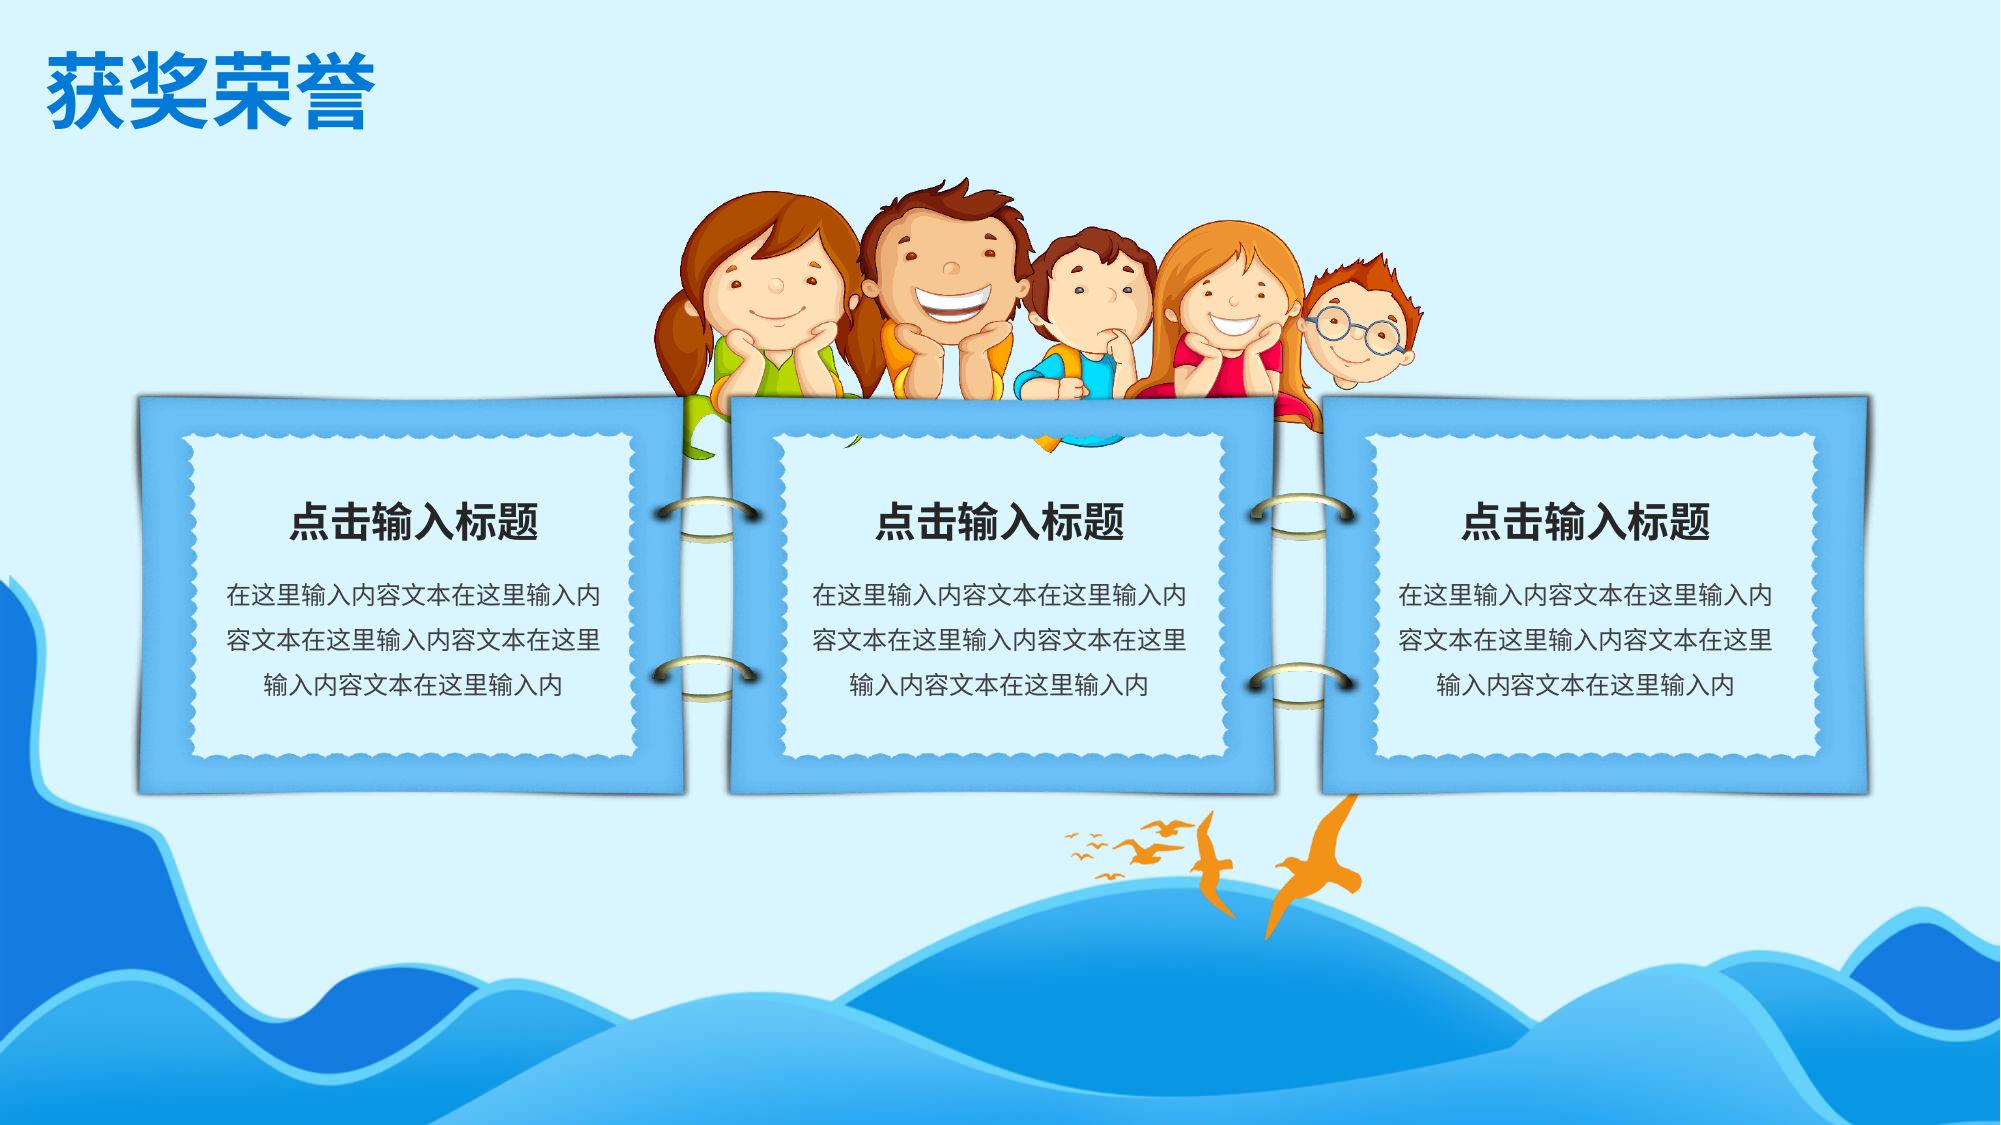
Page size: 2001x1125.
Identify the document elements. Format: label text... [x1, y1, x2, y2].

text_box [209, 487, 619, 704]
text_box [795, 487, 1205, 704]
picture [0, 0, 2000, 1125]
text_box 获奖荣誉 [30, 32, 568, 147]
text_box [1381, 487, 1791, 704]
